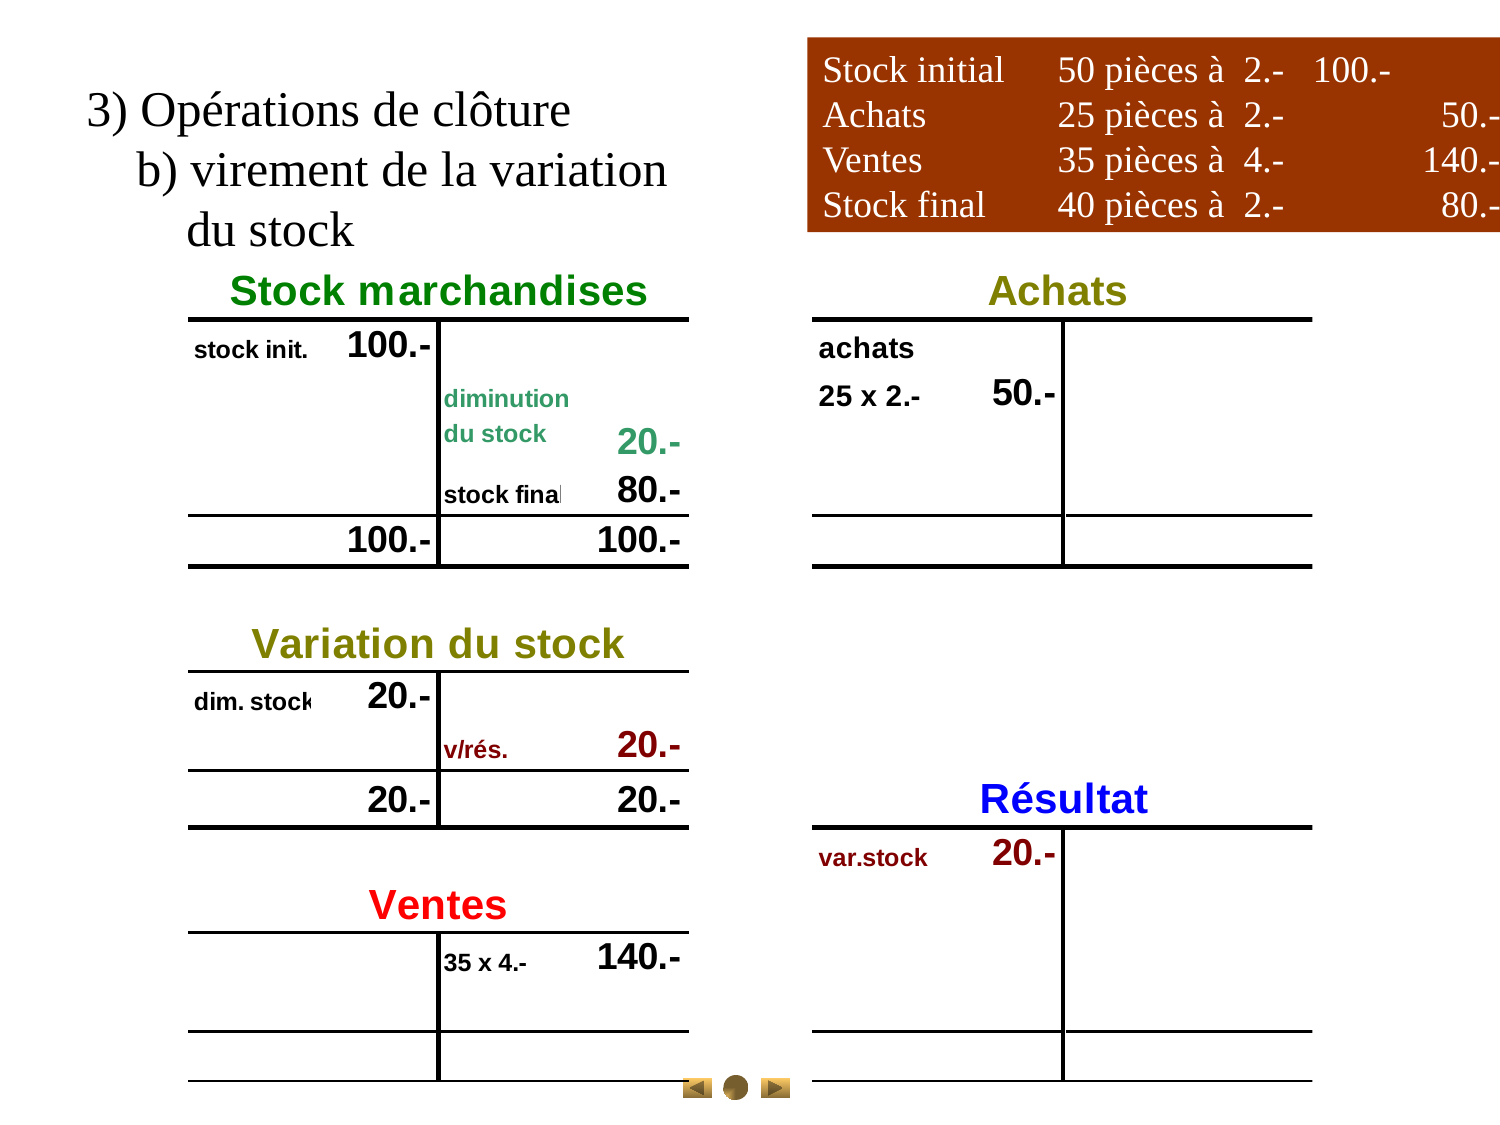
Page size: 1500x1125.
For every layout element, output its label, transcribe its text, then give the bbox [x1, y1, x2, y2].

text_box 3) Opérations de clôture b) virement de la variation du stock [71, 69, 683, 324]
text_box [187, 262, 1314, 1083]
text_box Stock initial 50 pièces à 2.- 100.- Achats 25 pièces à 2.- 50.- Ventes 35 pièces à 4.- 140.- Stock final 40 pièces à 2.- 80.- [807, 37, 1500, 233]
